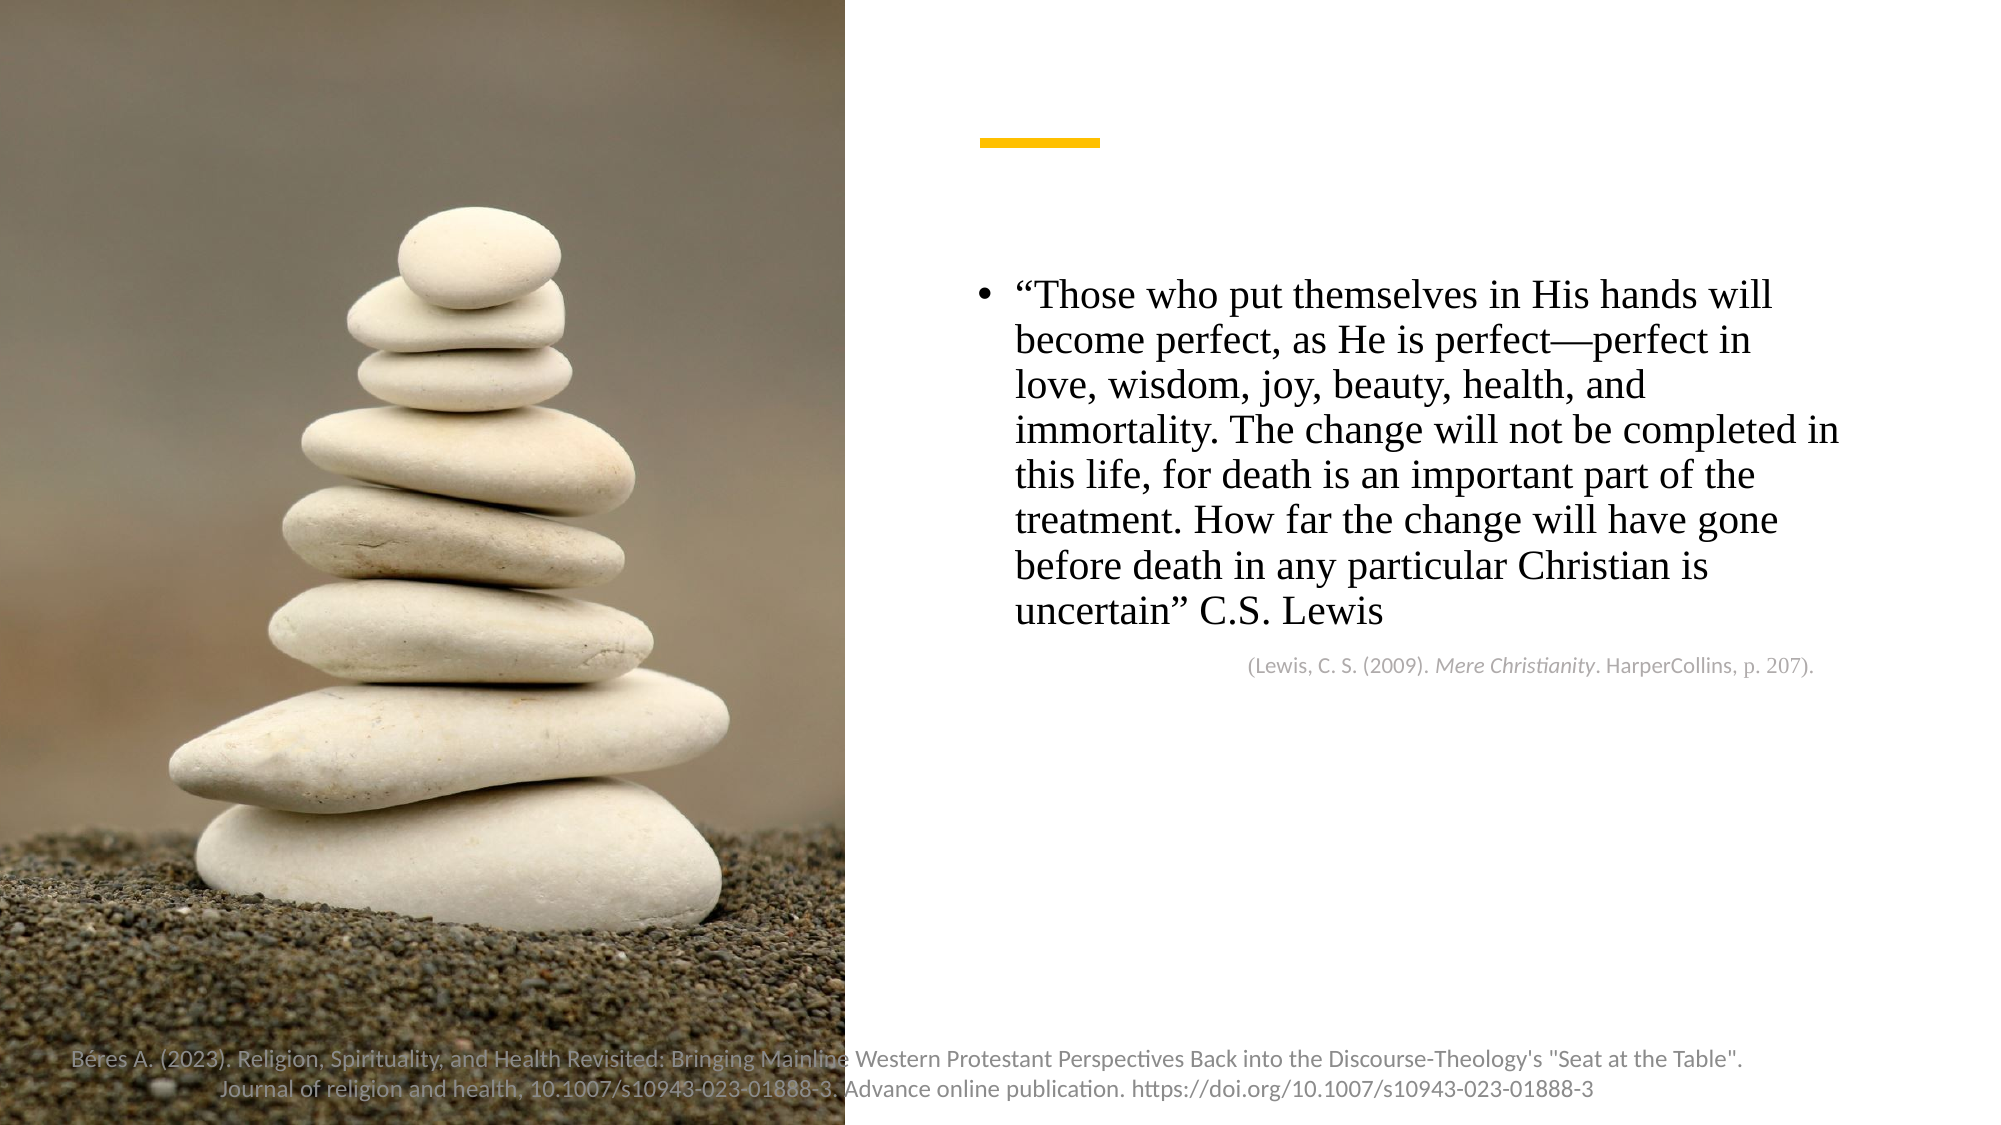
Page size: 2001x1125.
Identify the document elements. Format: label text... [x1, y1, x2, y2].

list “Those who put themselves in His hands will become perfect, as He is perfect—perfect in love, wisdom, joy, beauty, health, and immortality. The change will not be completed in this life, for death is an important part of the treatment. How far the change will have gone before death in any particular Christian is uncertain” C.S. Lewis (Lewis, C. S. (2009). Mere Christianity. HarperCollins, p. 207). [962, 265, 1856, 1008]
picture [0, 0, 845, 1125]
text_box Béres A. (2023). Religion, Spirituality, and Health Revisited: Bringing Mainline Western Protestant Perspectives Back into the Discourse-Theology's "Seat at the Table". Journal of religion and health, 10.1007/s10943-023-01888-3. Advance online publication. https://doi.org/10.1007/s10943-023-01888-3​ [845, 1042, 1784, 1103]
